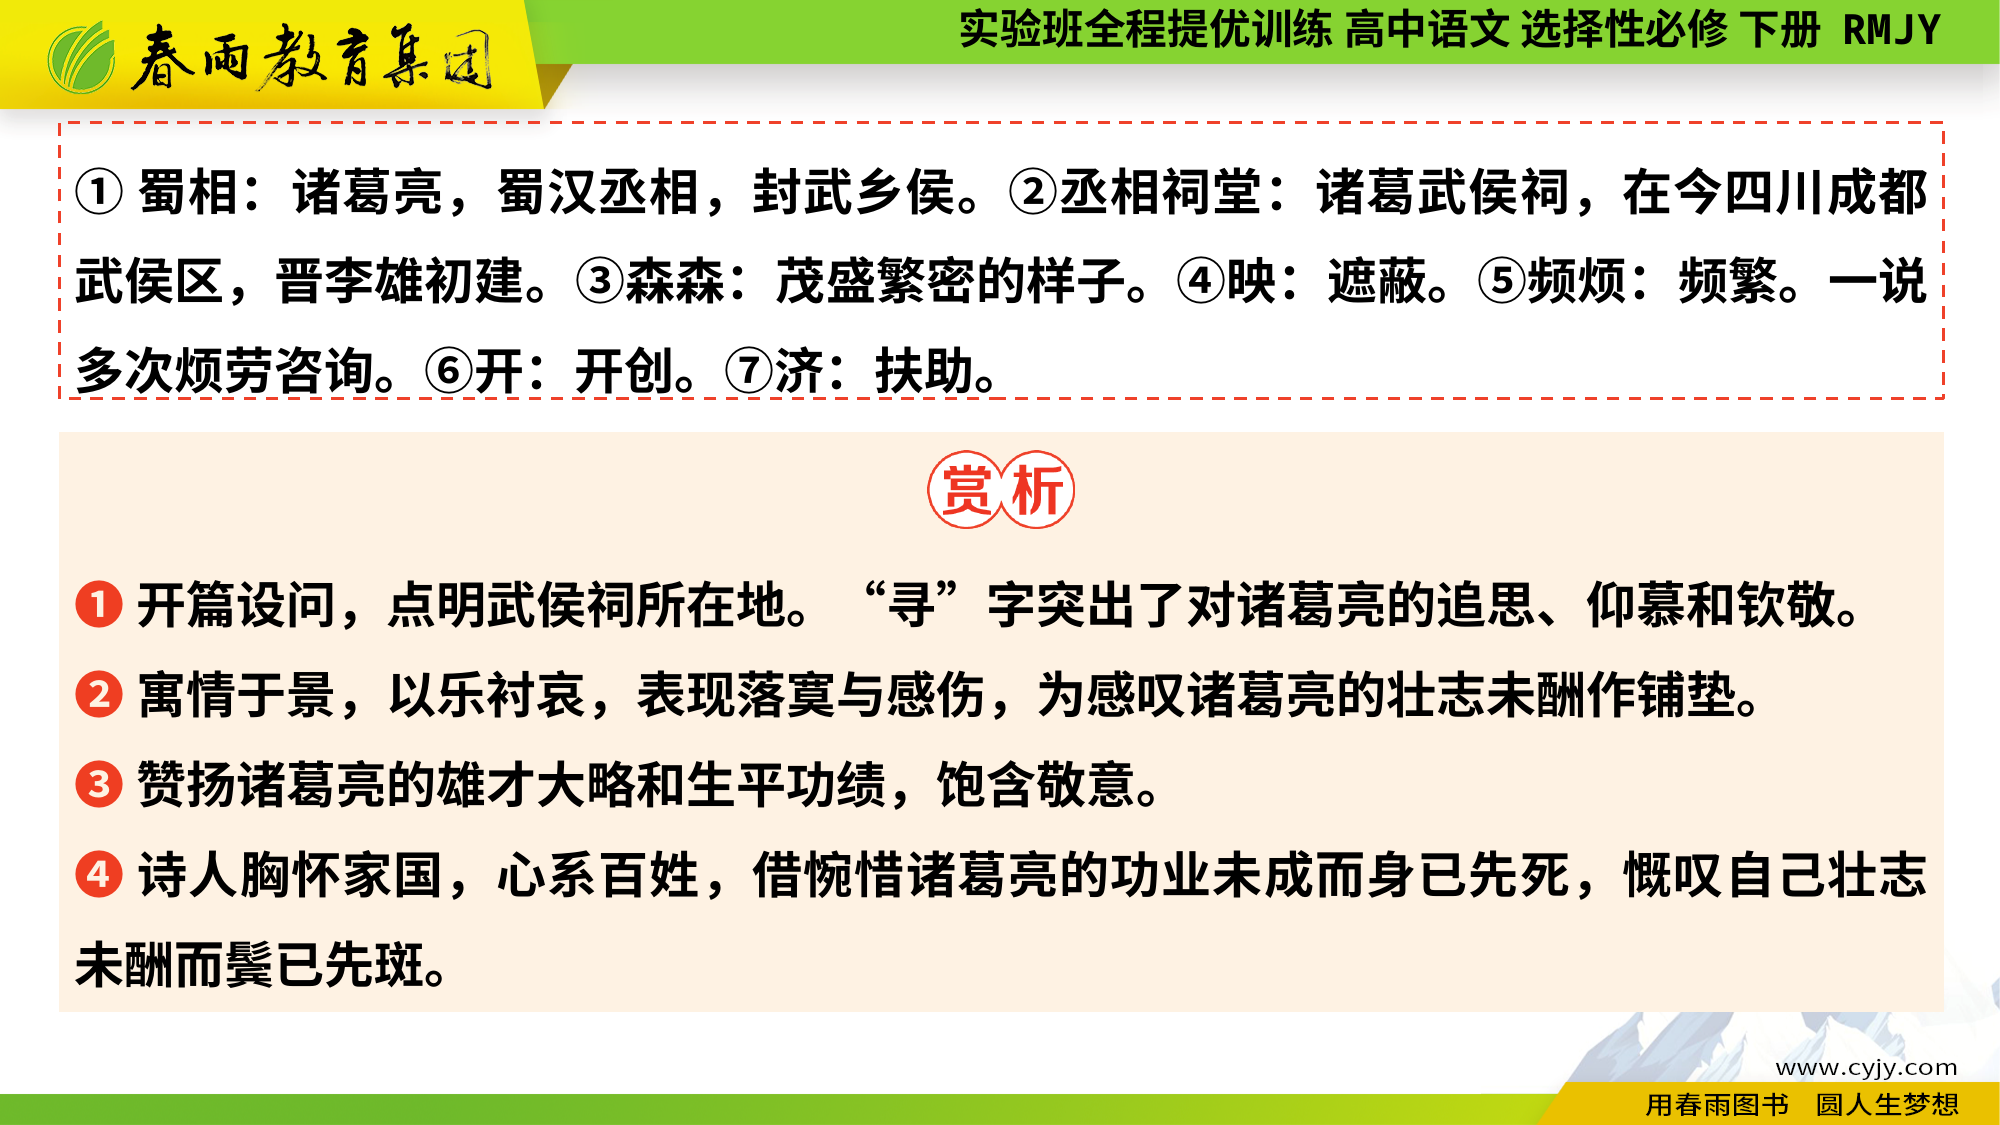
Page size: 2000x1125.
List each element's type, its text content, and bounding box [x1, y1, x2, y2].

picture [0, 0, 2000, 1125]
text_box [58, 432, 1944, 1012]
list ①蜀相：诸葛亮，蜀汉丞相，封武乡侯。②丞相祠堂：诸葛武侯祠，在今四川成都武侯区，晋李雄初建。③森森：茂盛繁密的样子。④映：遮蔽。⑤频烦：频繁。一说多次烦劳咨询。⑥开：开创。⑦济：扶助。 [59, 122, 1944, 399]
